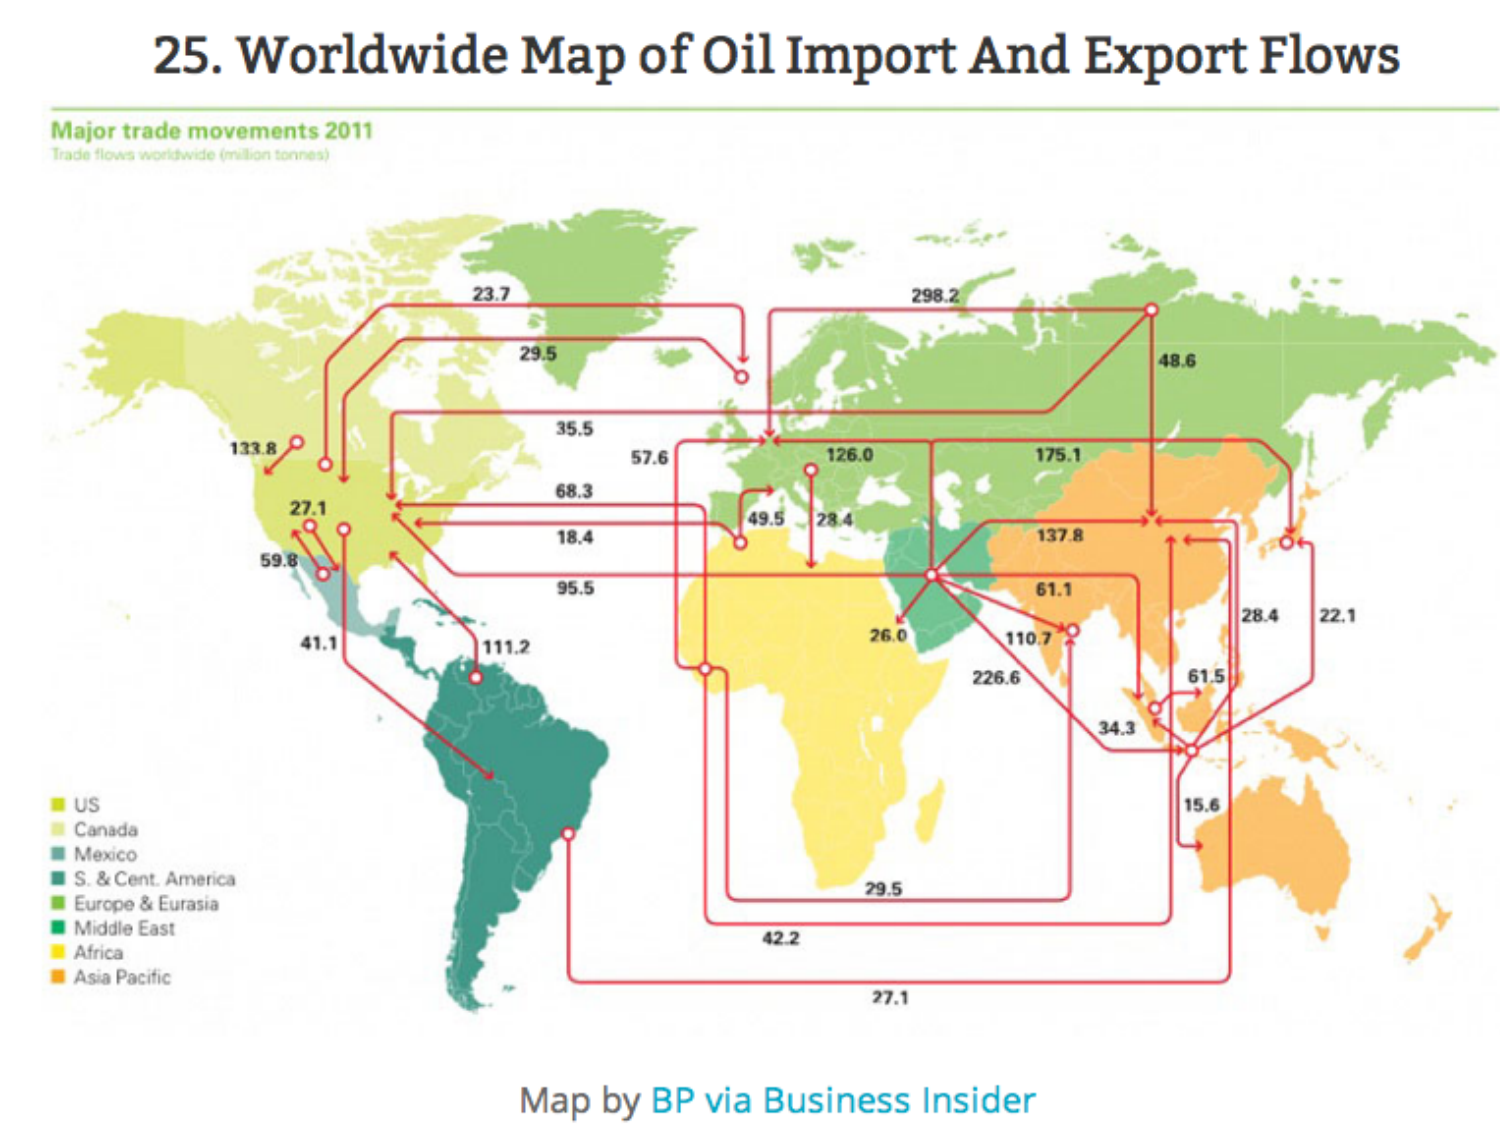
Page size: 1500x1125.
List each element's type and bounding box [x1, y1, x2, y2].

list [0, 0, 1500, 1125]
